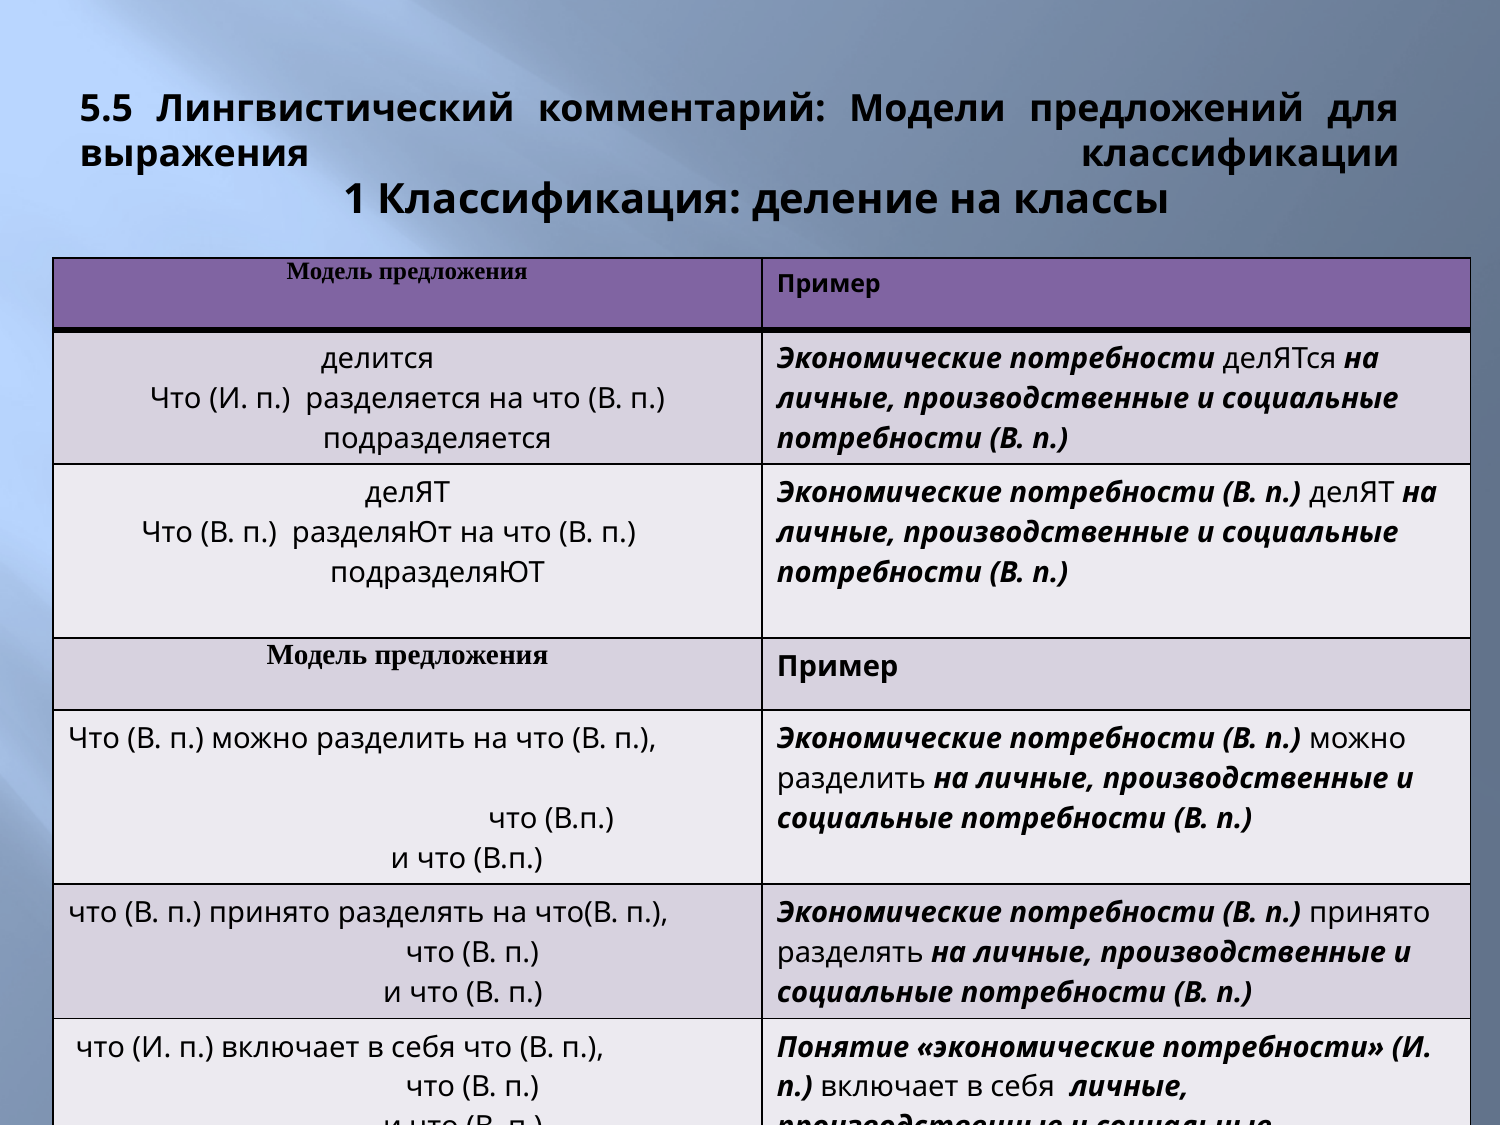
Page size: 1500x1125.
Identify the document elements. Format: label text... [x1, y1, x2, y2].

table_cell что (В. п.) принято разделять на что(В. п.), что (В. п.) и что (В. п.) [54, 885, 761, 1018]
table_cell Что (В. п.) можно разделить на что (В. п.), что (В.п.) и что (В.п.) [54, 711, 761, 883]
table_cell Экономические потребности (В. п.) делЯТ на личные, производственные и социальные потребности (В. п.) [763, 465, 1470, 637]
table_cell Модель предложения [54, 639, 761, 709]
list 1 Классификация: деление на классы [70, 164, 1421, 257]
table_header Пример [763, 259, 1470, 327]
table_cell Пример [763, 639, 1470, 709]
table_cell Экономические потребности (В. п.) принято разделять на личные, производственные и социальные потребности (В. п.) [763, 885, 1470, 1018]
table_cell делЯТ Что (В. п.) разделяЮт на что (В. п.) подразделяЮТ [54, 465, 761, 637]
table_cell что (И. п.) включает в себя что (В. п.), что (В. п.) и что (В. п.) [54, 1019, 761, 1125]
table_cell Экономические потребности (В. п.) можно разделить на личные, производственные и социальные потребности (В. п.) [763, 711, 1470, 883]
table_header Модель предложения [54, 259, 761, 327]
table_cell Экономические потребности делЯТся на личные, производственные и социальные потребности (В. п.) [763, 333, 1470, 463]
title 5.5 Лингвистический комментарий: Модели предложений для выражения классификации [64, 66, 1415, 233]
table_cell делится Что (И. п.) разделяется на что (В. п.) подразделяется [54, 333, 761, 463]
table_cell Понятие «экономические потребности» (И. п.) включает в себя личные, производственные и социальные потребности (В. п.) [763, 1019, 1470, 1125]
